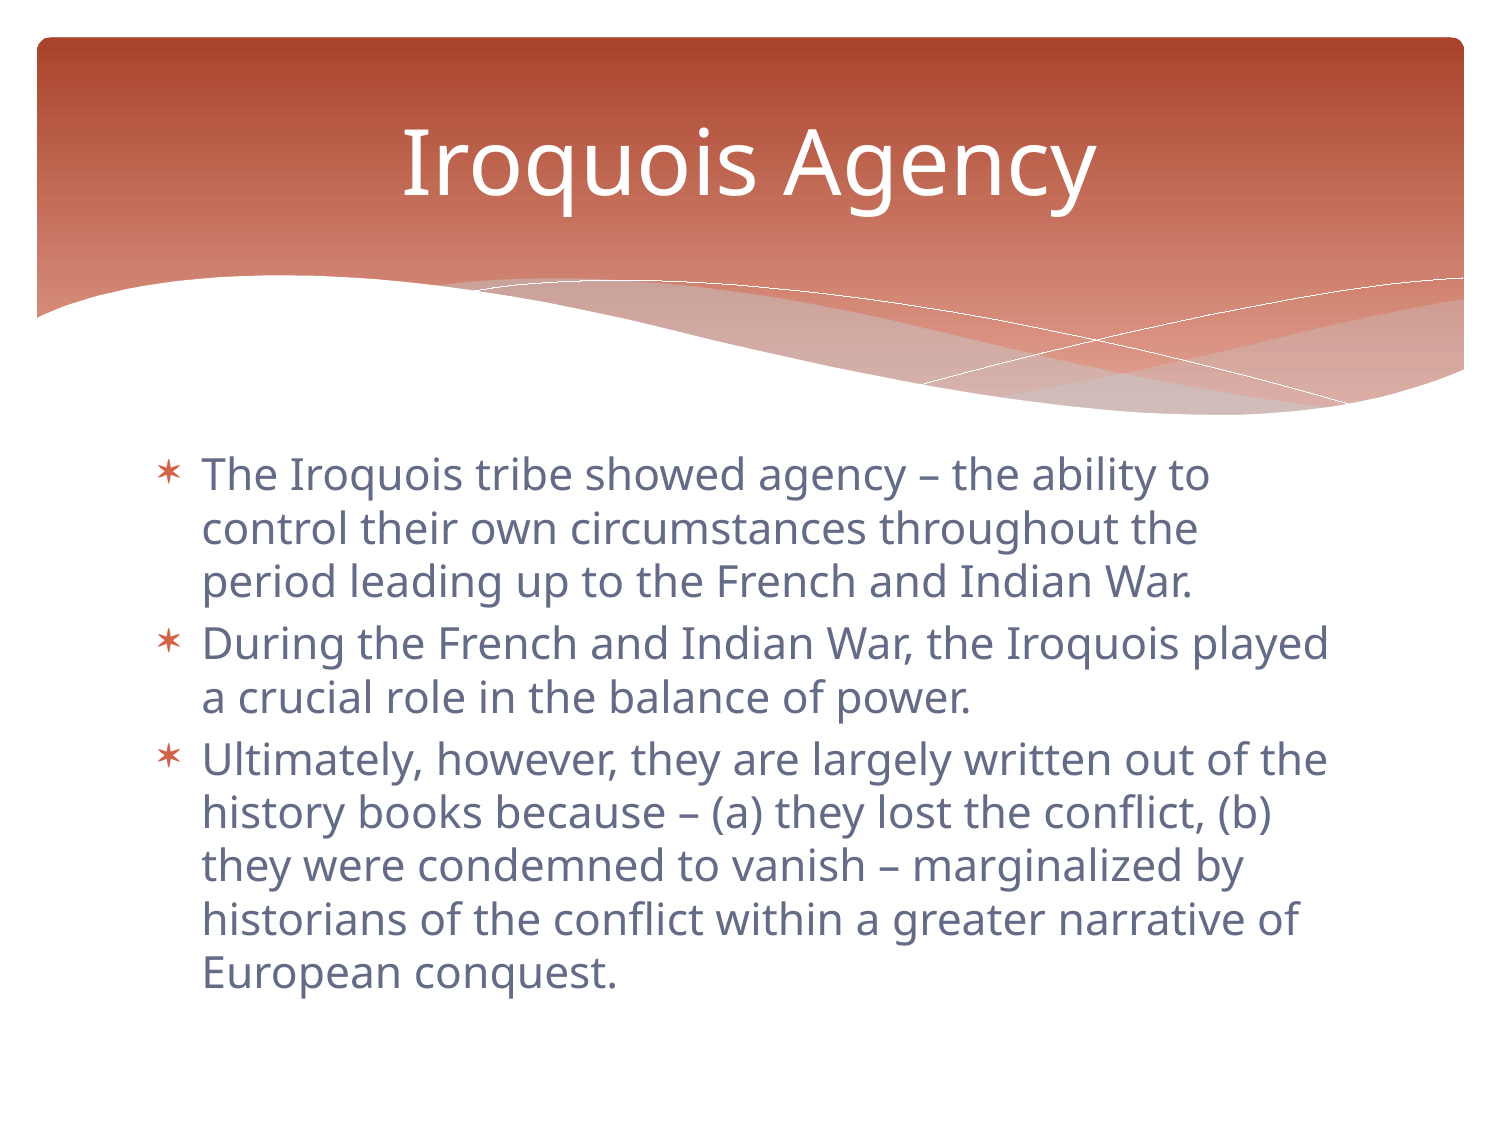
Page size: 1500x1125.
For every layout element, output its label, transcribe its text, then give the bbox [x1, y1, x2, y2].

list The Iroquois tribe showed agency – the ability to control their own circumstances throughout the period leading up to the French and Indian War. During the French and Indian War, the Iroquois played a crucial role in the balance of power. Ultimately, however, they are largely written out of the history books because – (a) they lost the conflict, (b) they were condemned to vanish – marginalized by historians of the conflict within a greater narrative of European conquest. [143, 438, 1359, 1005]
title Iroquois Agency [75, 55, 1425, 261]
